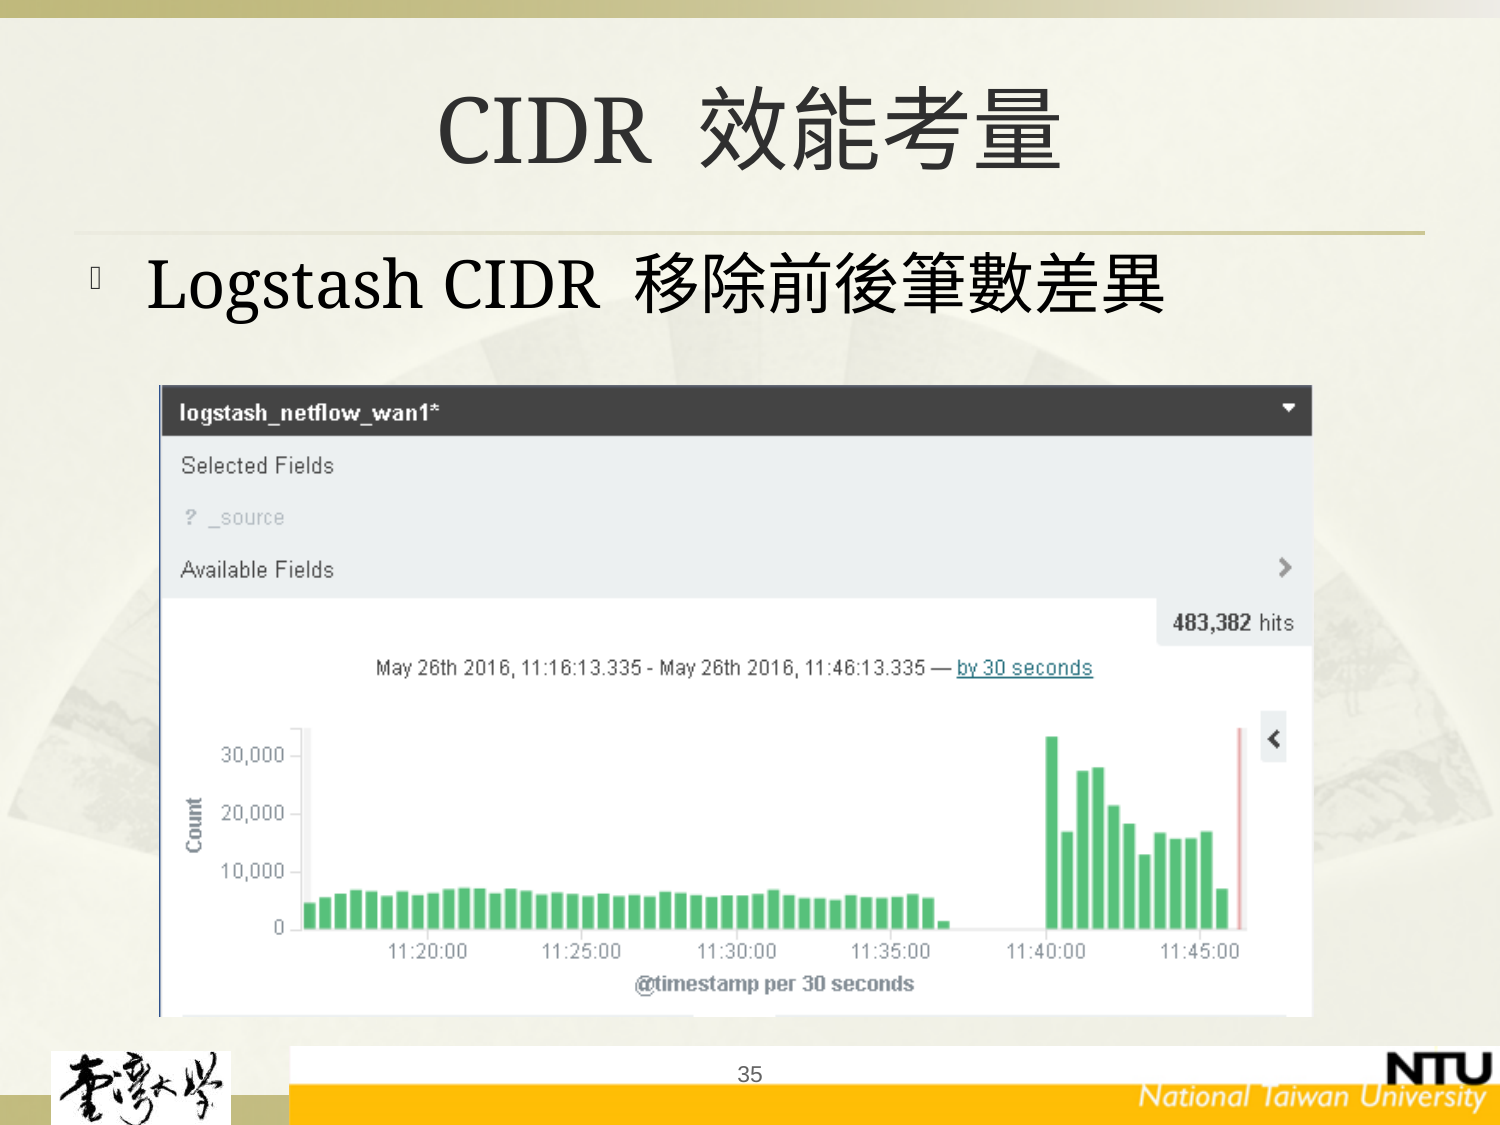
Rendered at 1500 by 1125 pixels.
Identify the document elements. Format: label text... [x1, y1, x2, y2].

list Logstash CIDR 移除前後筆數差異 [75, 234, 1425, 1032]
title CIDR 效能考量 [75, 45, 1425, 209]
picture [289, 1046, 1500, 1125]
picture [51, 1051, 231, 1125]
picture [158, 384, 1314, 1018]
slide_number 35 [675, 1050, 825, 1097]
